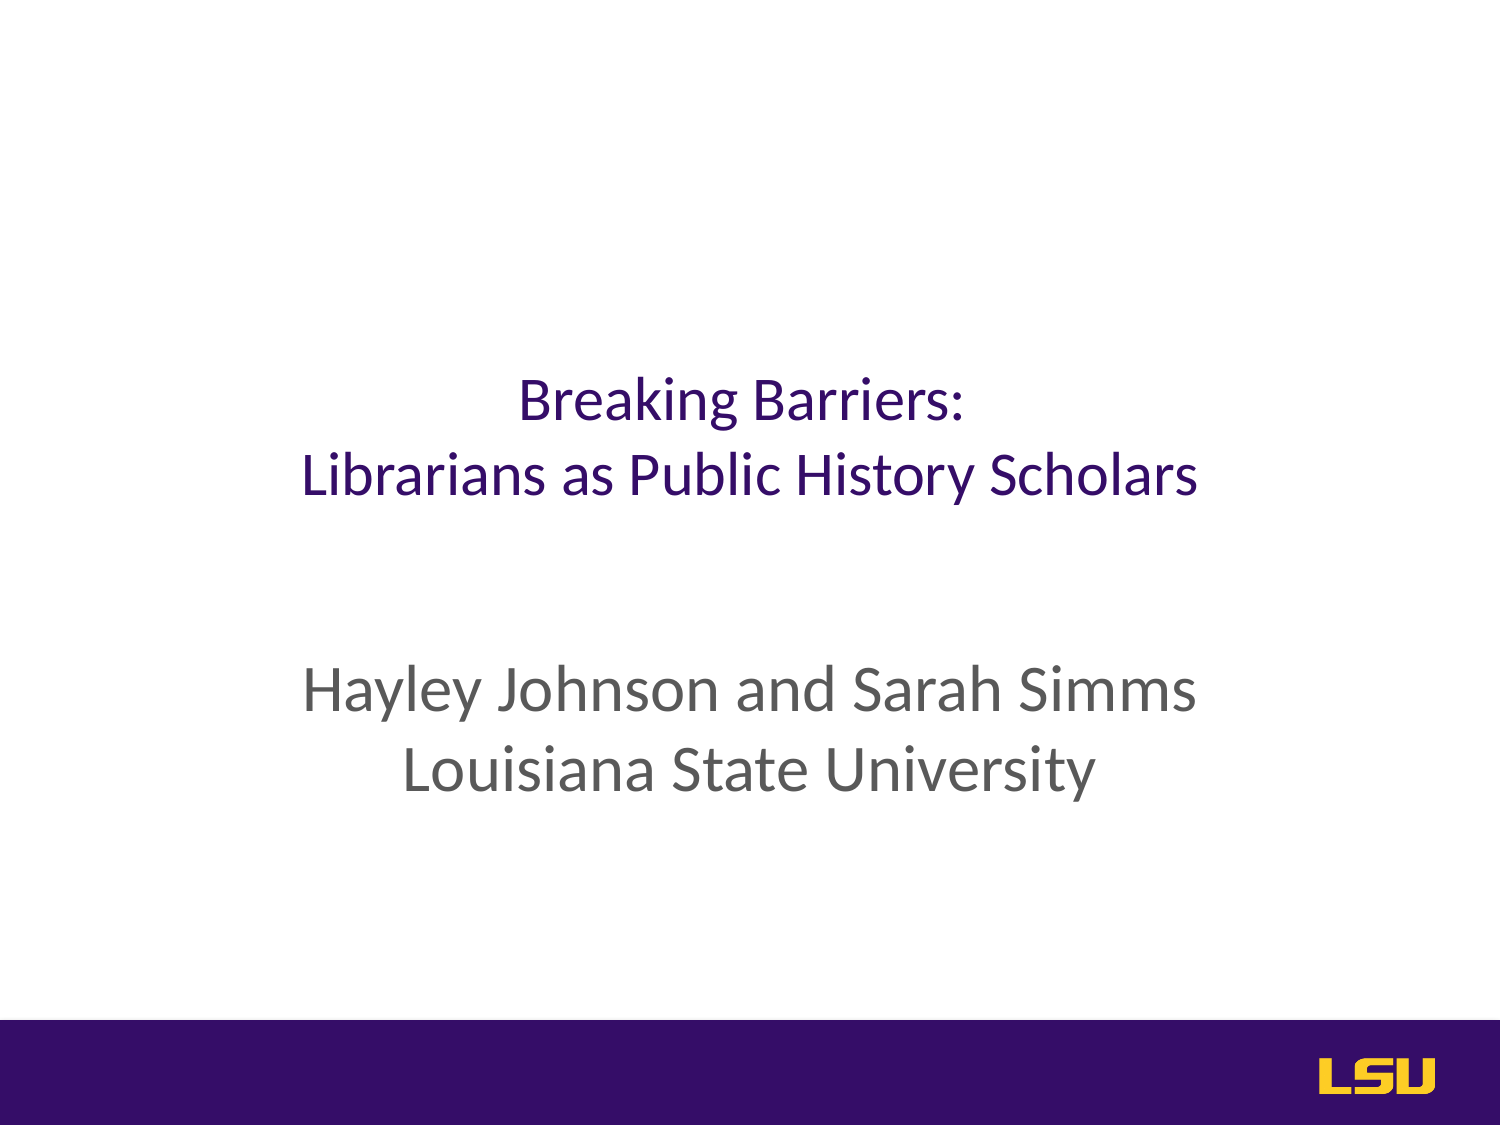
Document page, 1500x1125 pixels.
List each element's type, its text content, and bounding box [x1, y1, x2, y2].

subtitle Hayley Johnson and Sarah Simms Louisiana State University​ [225, 637, 1275, 925]
title Breaking Barriers: ​ Librarians as Public History Scholars​ [112, 349, 1388, 591]
